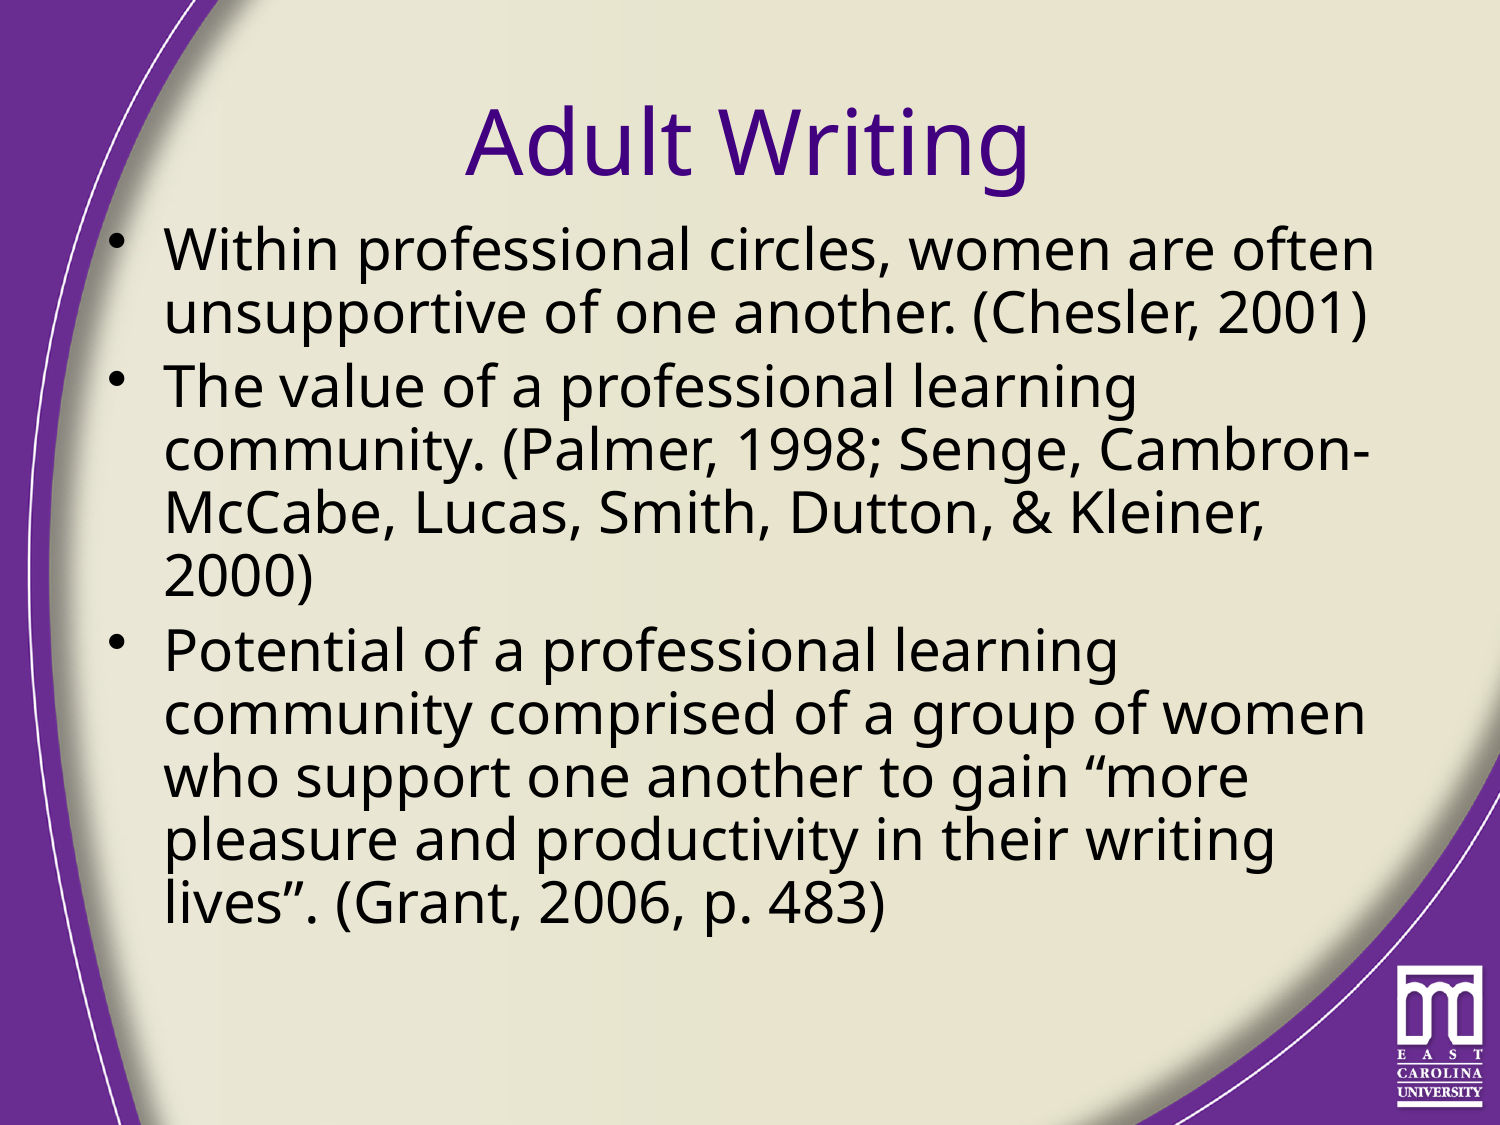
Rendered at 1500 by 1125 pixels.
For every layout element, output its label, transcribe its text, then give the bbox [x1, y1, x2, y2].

title Adult Writing [74, 44, 1426, 233]
list Within professional circles, women are often unsupportive of one another. (Chesler, 2001) The value of a professional learning community. (Palmer, 1998; Senge, Cambron-McCabe, Lucas, Smith, Dutton, & Kleiner, 2000) Potential of a professional learning community comprised of a group of women who support one another to gain “more pleasure and productivity in their writing lives”. (Grant, 2006, p. 483) [91, 212, 1443, 1006]
picture [0, 0, 1500, 1125]
